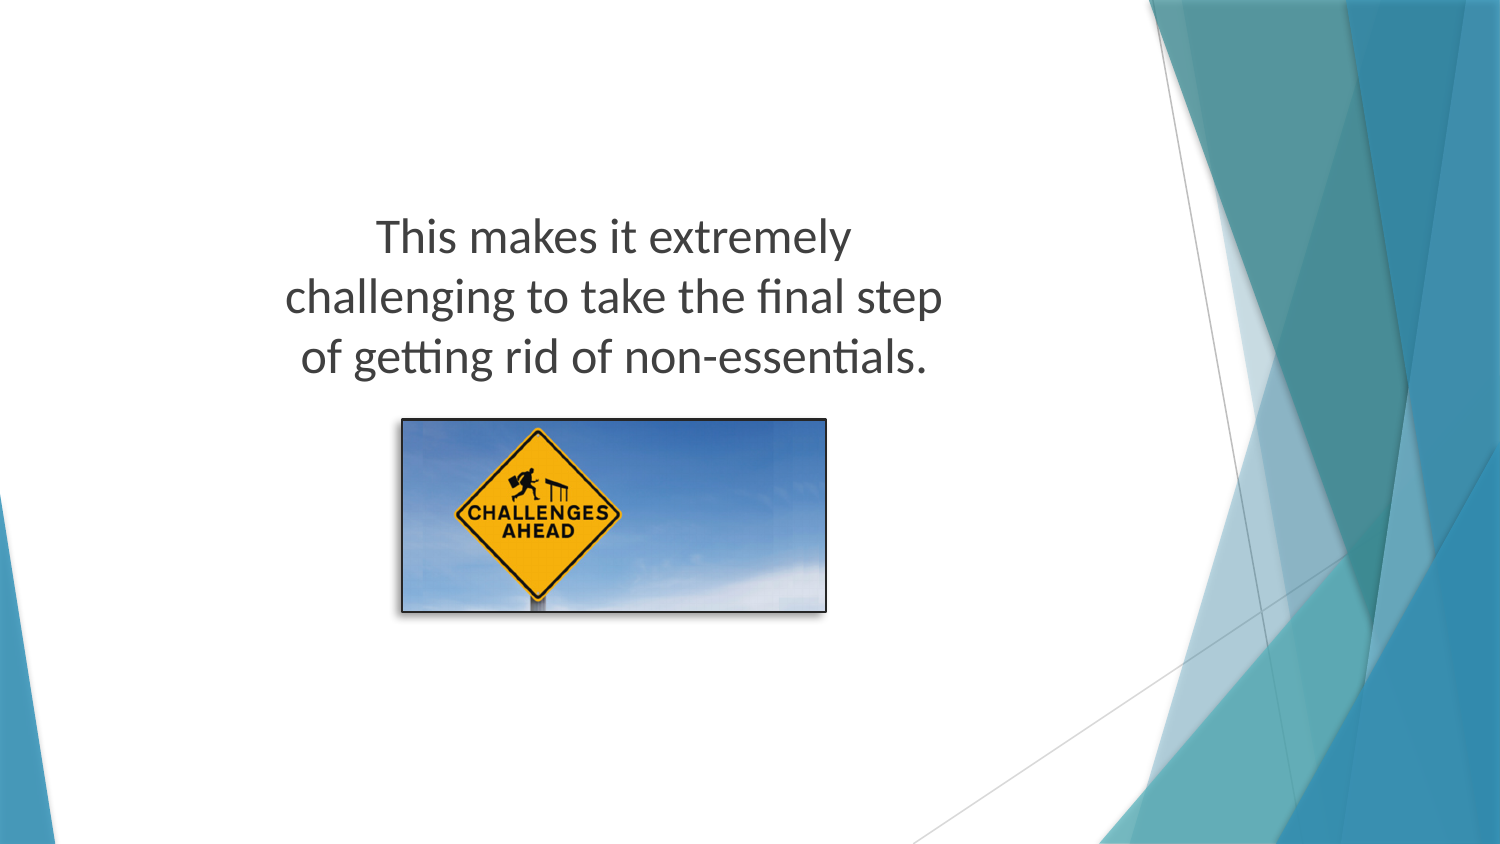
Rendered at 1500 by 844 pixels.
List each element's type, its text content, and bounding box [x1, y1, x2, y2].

picture [402, 420, 826, 612]
list This makes it extremely challenging to take the final step of getting rid of non-essentials. [265, 196, 963, 409]
